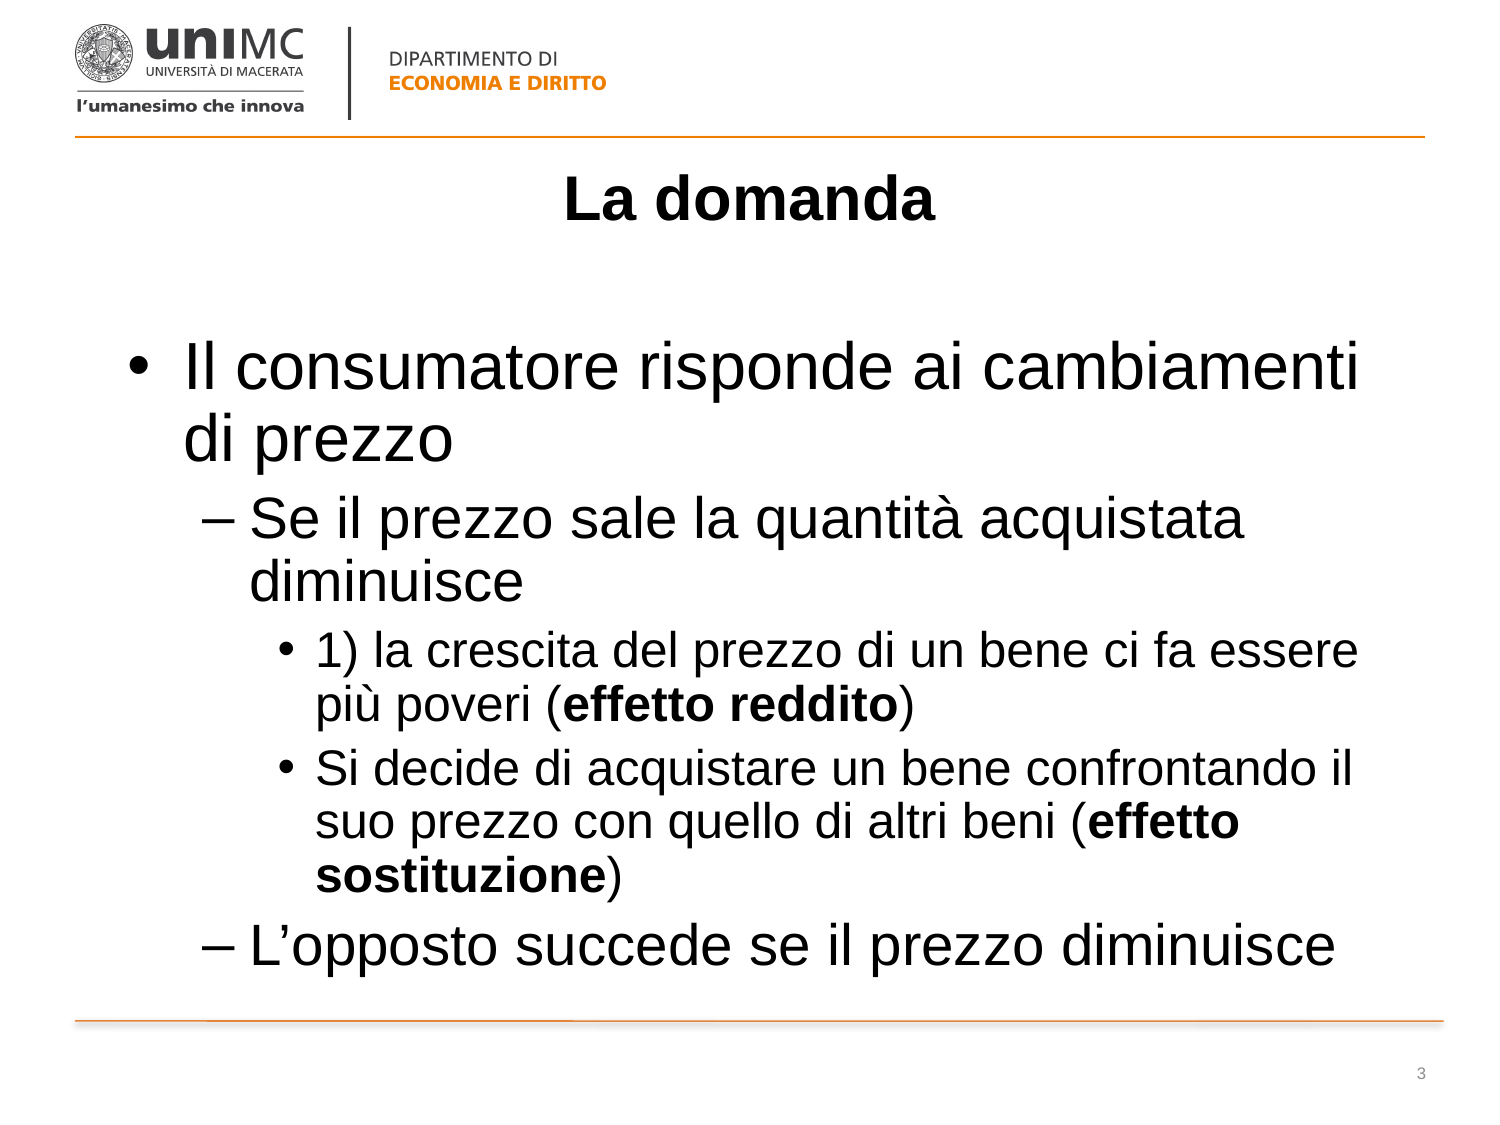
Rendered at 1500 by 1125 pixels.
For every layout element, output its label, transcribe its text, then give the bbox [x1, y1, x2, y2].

picture [75, 24, 1425, 138]
title La domanda [75, 149, 1425, 241]
list Il consumatore risponde ai cambiamenti di prezzo Se il prezzo sale la quantità acquistata diminuisce 1) la crescita del prezzo di un bene ci fa essere più poveri (effetto reddito) Si decide di acquistare un bene confrontando il suo prezzo con quello di altri beni (effetto sostituzione) L’opposto succede se il prezzo diminuisce [112, 324, 1388, 1063]
slide_number 3 [1091, 1042, 1442, 1103]
